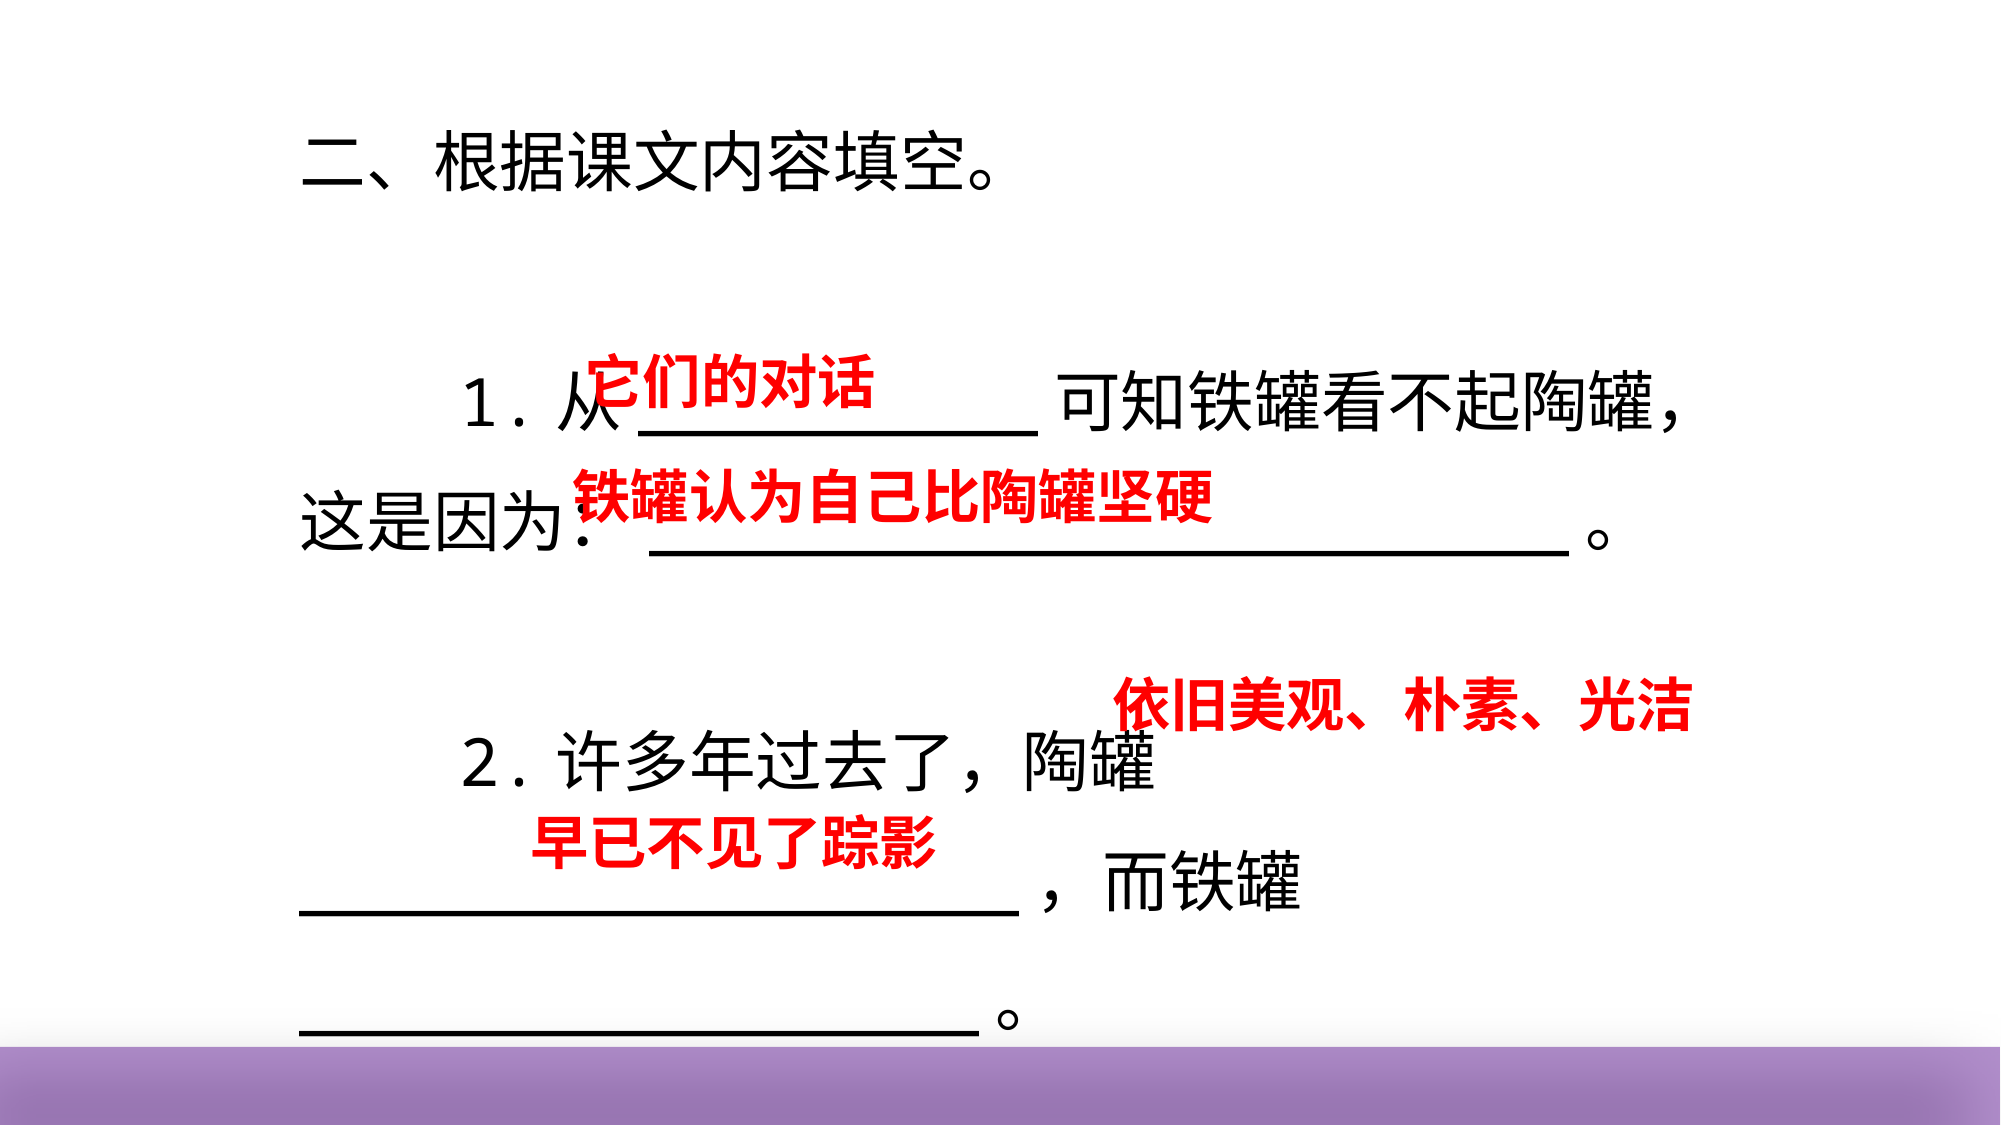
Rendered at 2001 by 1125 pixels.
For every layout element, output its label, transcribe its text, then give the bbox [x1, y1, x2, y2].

text_box 早已不见了踪影 [515, 798, 1161, 884]
text_box 铁罐认为自己比陶罐坚硬 [557, 452, 1229, 538]
text_box 二、根据课文内容填空。 1.从__________可知铁罐看不起陶罐，这是因为：_______________________。 2.许多年过去了，陶罐__________________，而铁罐_________________。 [284, 72, 1730, 1047]
text_box 它们的对话 [570, 338, 899, 423]
text_box 依旧美观、朴素、光洁 [1097, 661, 1742, 746]
